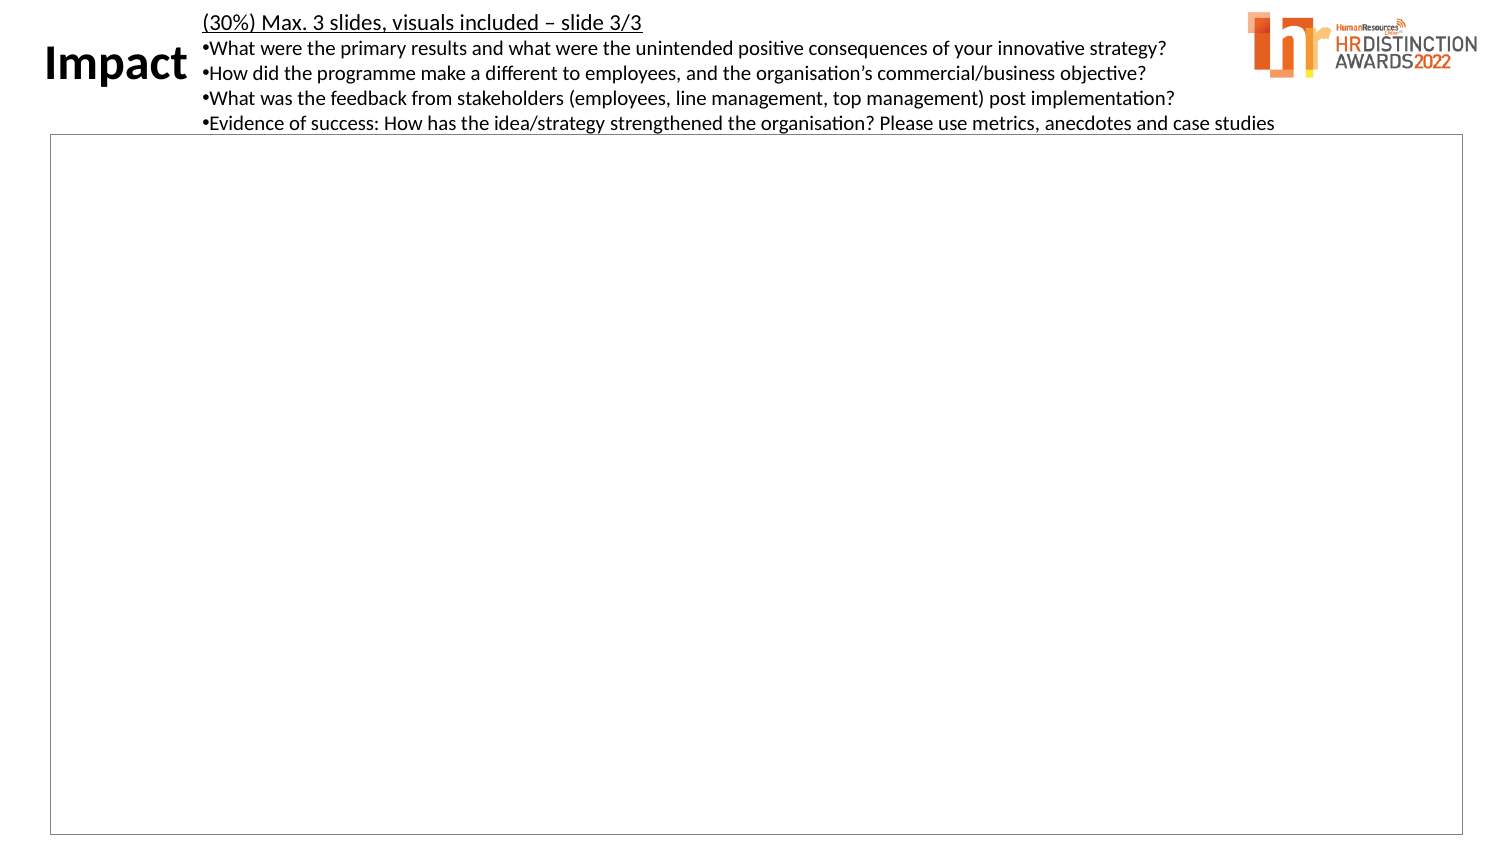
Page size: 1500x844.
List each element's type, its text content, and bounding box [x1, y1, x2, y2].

text_box Impact [29, 15, 187, 103]
picture [1325, 0, 1500, 96]
text_box (30%) Max. 3 slides, visuals included – slide 3/3 What were the primary results and what were the unintended positive consequences of your innovative strategy? How did the programme make a different to employees, and the organisation’s commercial/business objective? What was the feedback from stakeholders (employees, line management, top management) post implementation? Evidence of success: How has the idea/strategy strengthened the organisation? Please use metrics, anecdotes and case studies [187, 0, 1325, 134]
table_header [51, 135, 1462, 834]
